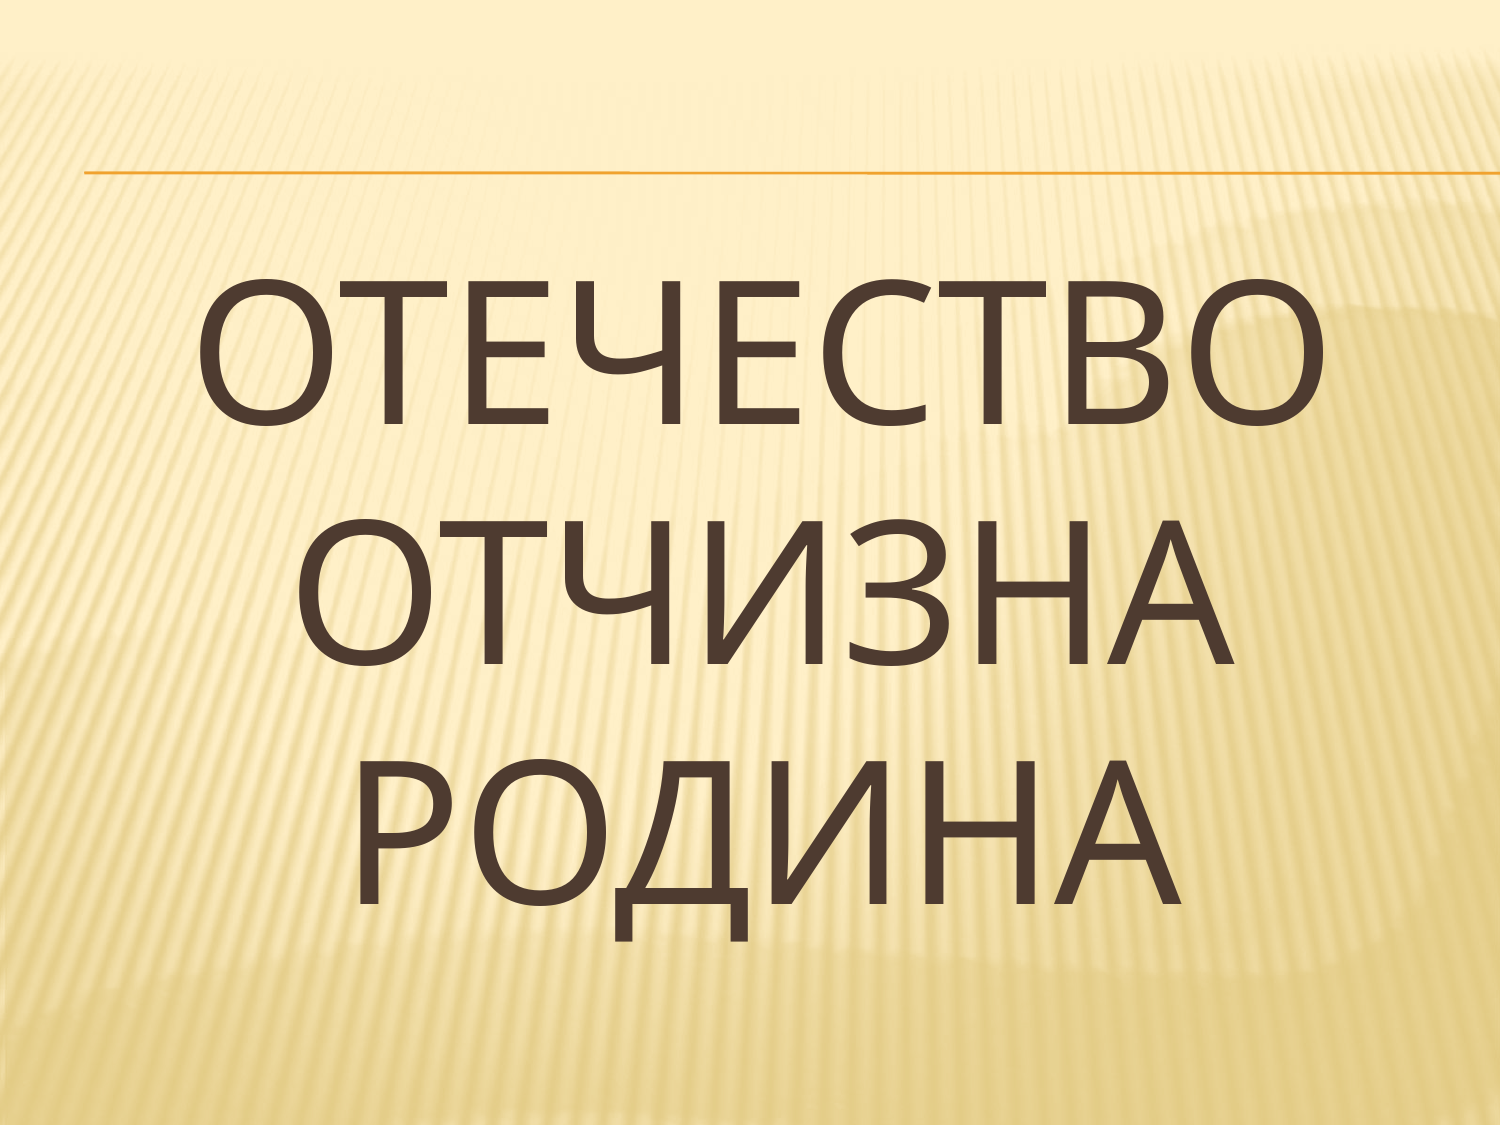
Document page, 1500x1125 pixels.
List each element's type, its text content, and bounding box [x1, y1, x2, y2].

title Отечество Отчизна Родина [49, 75, 1475, 1094]
